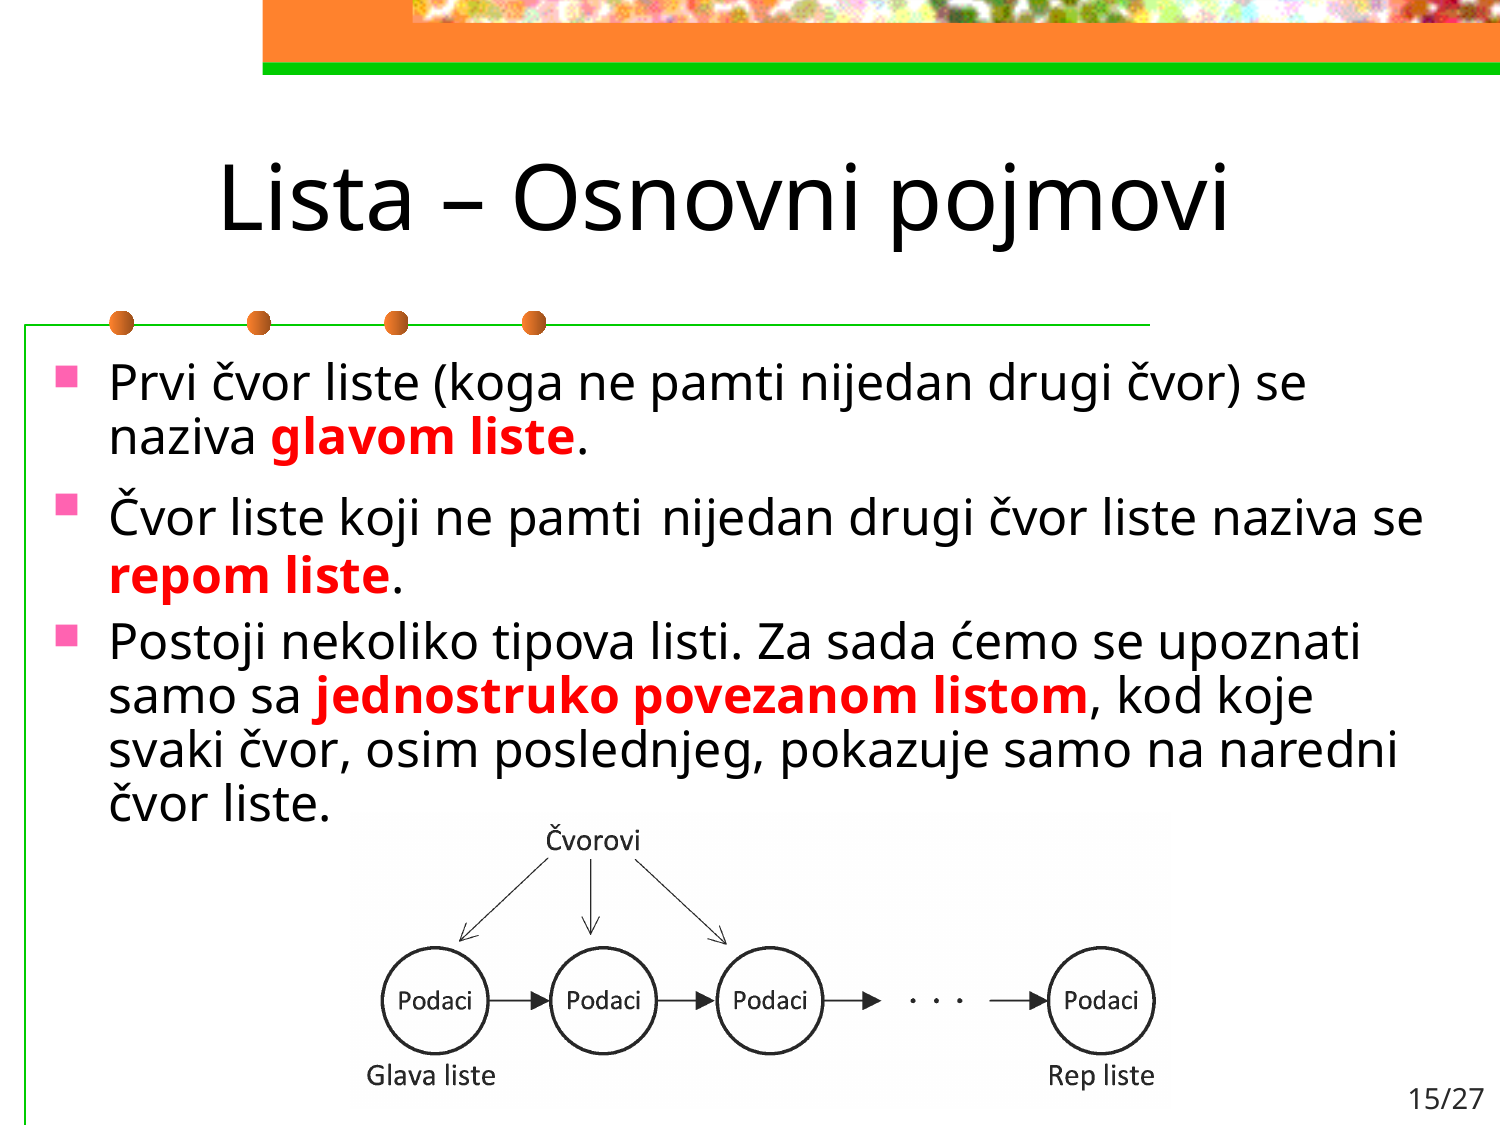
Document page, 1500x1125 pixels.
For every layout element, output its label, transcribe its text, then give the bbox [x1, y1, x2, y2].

list Prvi čvor liste (koga ne pamti nijedan drugi čvor) se naziva glavom liste. Čvor liste koji ne pamti nijedan drugi čvor liste naziva se repom liste. Postoji nekoliko tipova listi. Za sada ćemo se upoznati samo sa jednostruko povezanom listom, kod koje svaki čvor, osim poslednjeg, pokazuje samo na naredni čvor liste. [37, 350, 1450, 860]
title Lista – Osnovni pojmovi [87, 99, 1363, 288]
picture [412, 0, 1500, 23]
text_box 15/27 [1374, 1072, 1500, 1123]
picture [349, 812, 1171, 1109]
